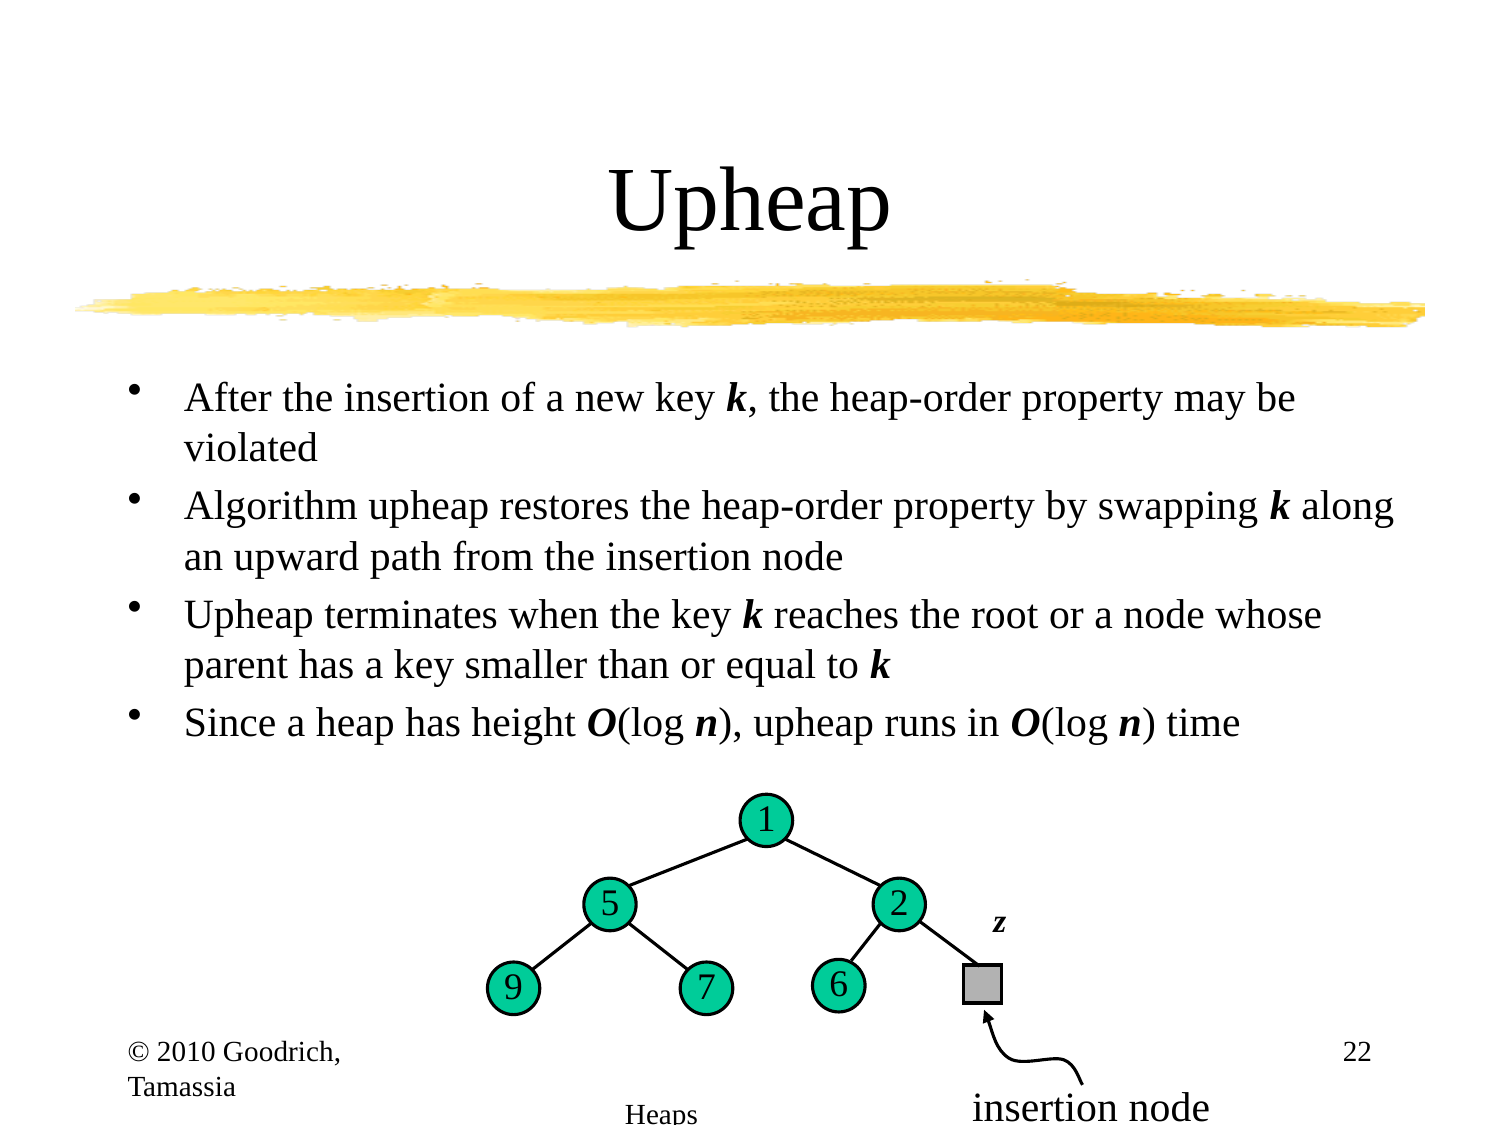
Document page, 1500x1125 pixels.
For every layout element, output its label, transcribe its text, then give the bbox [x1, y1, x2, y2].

title Upheap [112, 99, 1388, 288]
picture [75, 274, 1425, 338]
text_box z [978, 891, 1022, 947]
text_box 2 [873, 878, 926, 931]
text_box [982, 1009, 1077, 1072]
text_box 9 [487, 962, 540, 1015]
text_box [628, 923, 689, 969]
text_box insertion node [957, 1072, 1226, 1125]
text_box 1 [740, 794, 793, 847]
footer Heaps [424, 1087, 899, 1125]
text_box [531, 923, 592, 969]
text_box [850, 923, 881, 961]
text_box [963, 965, 1002, 1003]
text_box 6 [812, 959, 866, 1012]
text_box 7 [680, 962, 733, 1015]
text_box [784, 840, 881, 885]
list After the insertion of a new key k, the heap-order property may be violated Algorithm upheap restores the heap-order property by swapping k along an upward path from the insertion node Upheap terminates when the key k reaches the root or a node whose parent has a key smaller than or equal to k Since a heap has height O(log n), upheap runs in O(log n) time [112, 362, 1438, 763]
slide_number 22 [1074, 1024, 1388, 1101]
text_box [628, 840, 749, 885]
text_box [920, 921, 980, 967]
slide_number © 2010 Goodrich, Tamassia [112, 1024, 426, 1101]
text_box 5 [583, 878, 637, 931]
